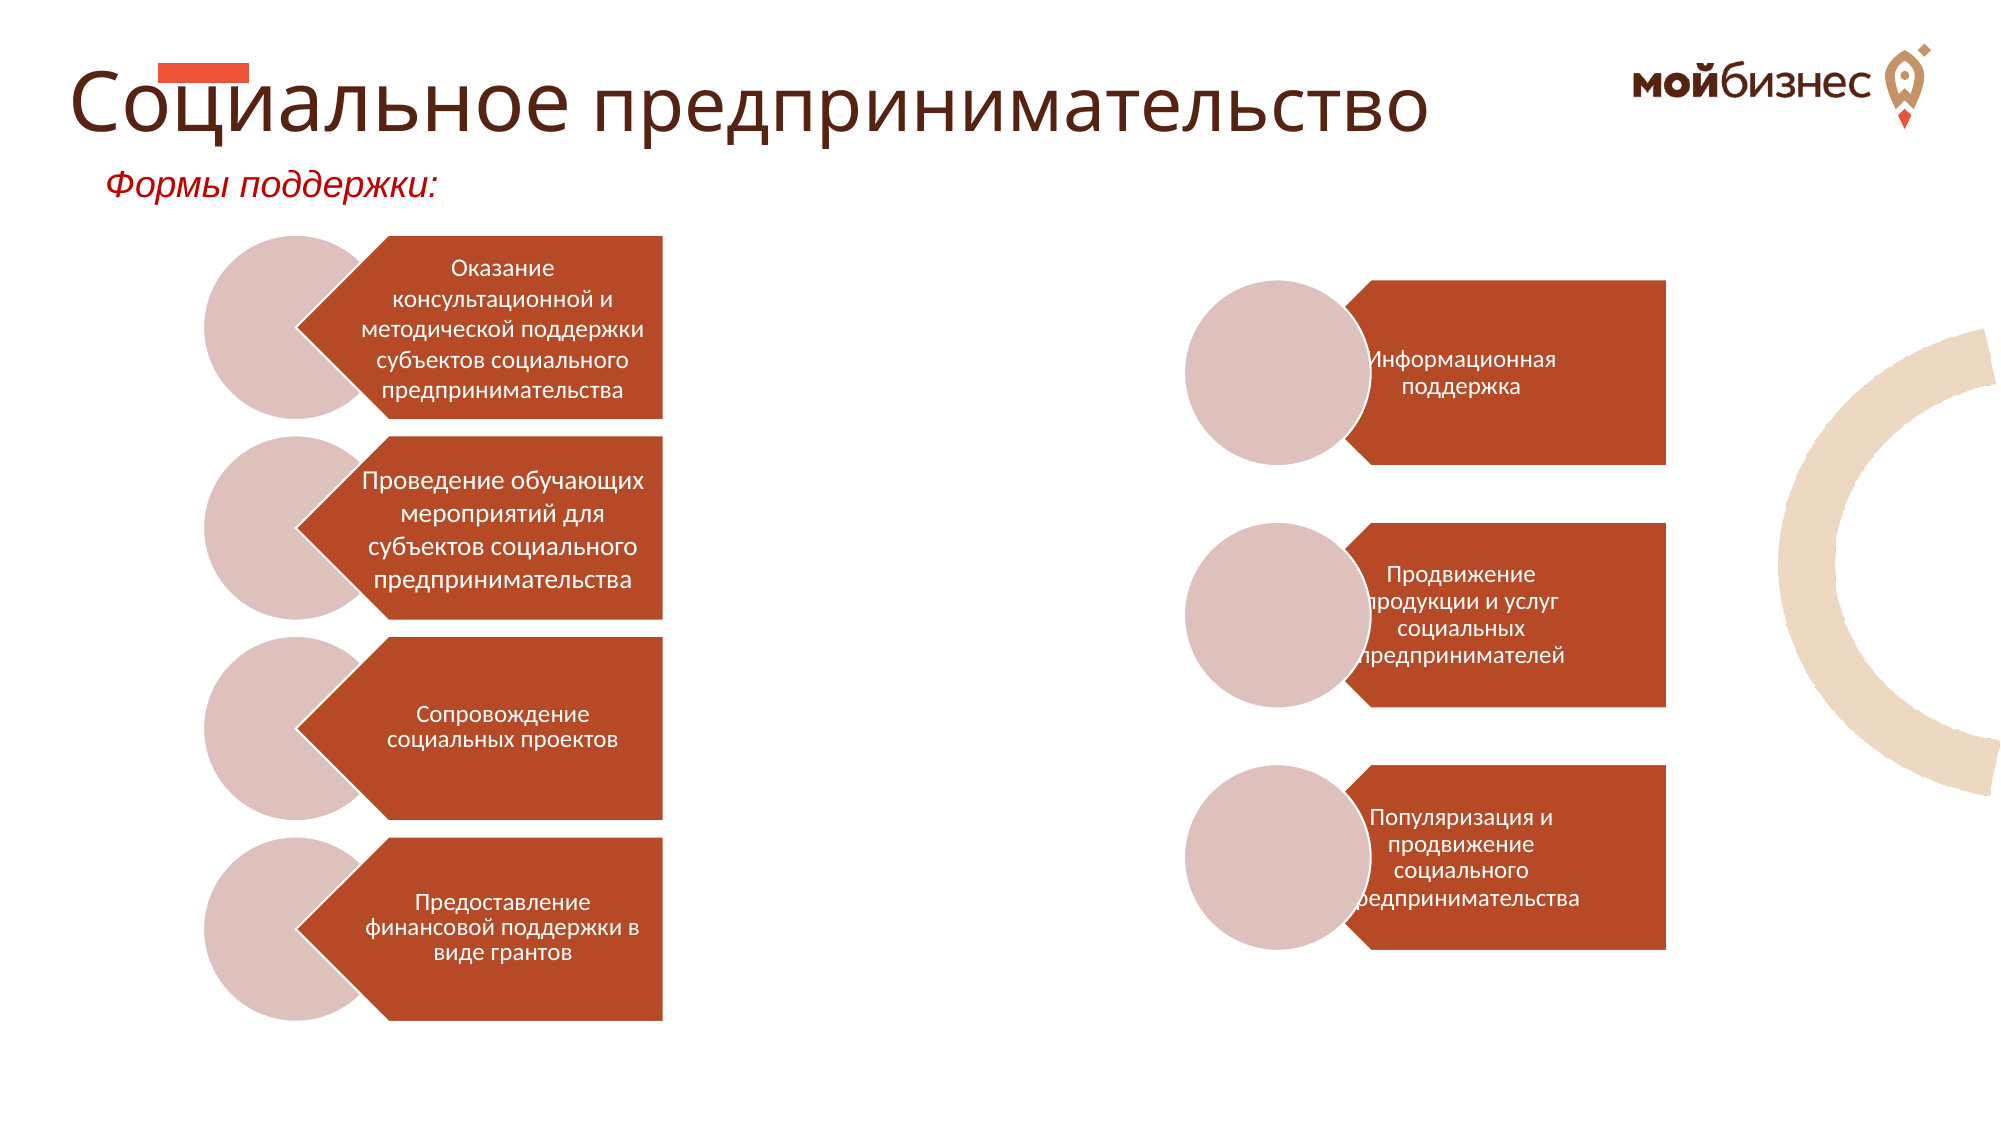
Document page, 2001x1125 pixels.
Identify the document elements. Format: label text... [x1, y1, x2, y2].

picture [158, 63, 249, 83]
picture [1629, 57, 1876, 103]
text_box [203, 219, 757, 1022]
title Социальное предпринимательство [0, 8, 1500, 158]
subtitle Формы поддержки: [90, 157, 1591, 429]
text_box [1132, 279, 1719, 951]
picture [1777, 328, 2000, 796]
